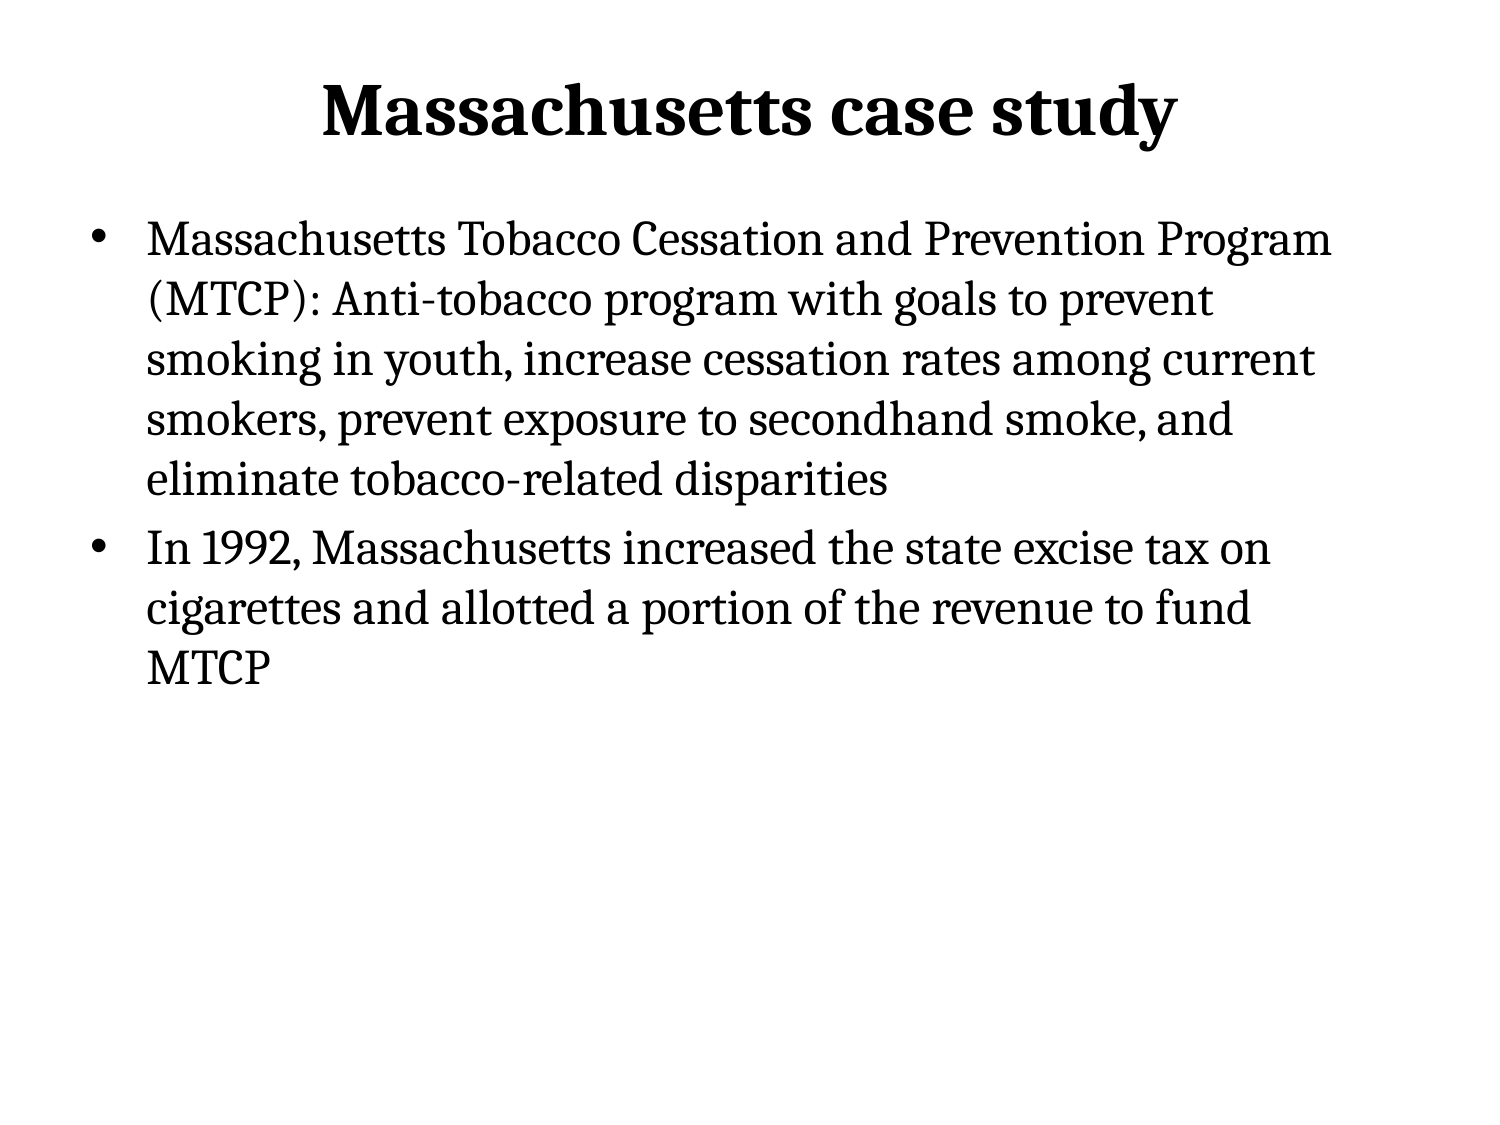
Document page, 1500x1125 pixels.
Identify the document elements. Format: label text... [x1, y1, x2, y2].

list Massachusetts Tobacco Cessation and Prevention Program (MTCP): Anti-tobacco program with goals to prevent smoking in youth, increase cessation rates among current smokers, prevent exposure to secondhand smoke, and eliminate tobacco-related disparities In 1992, Massachusetts increased the state excise tax on cigarettes and allotted a portion of the revenue to fund MTCP [75, 197, 1376, 1082]
title Massachusetts case study [75, 39, 1425, 171]
